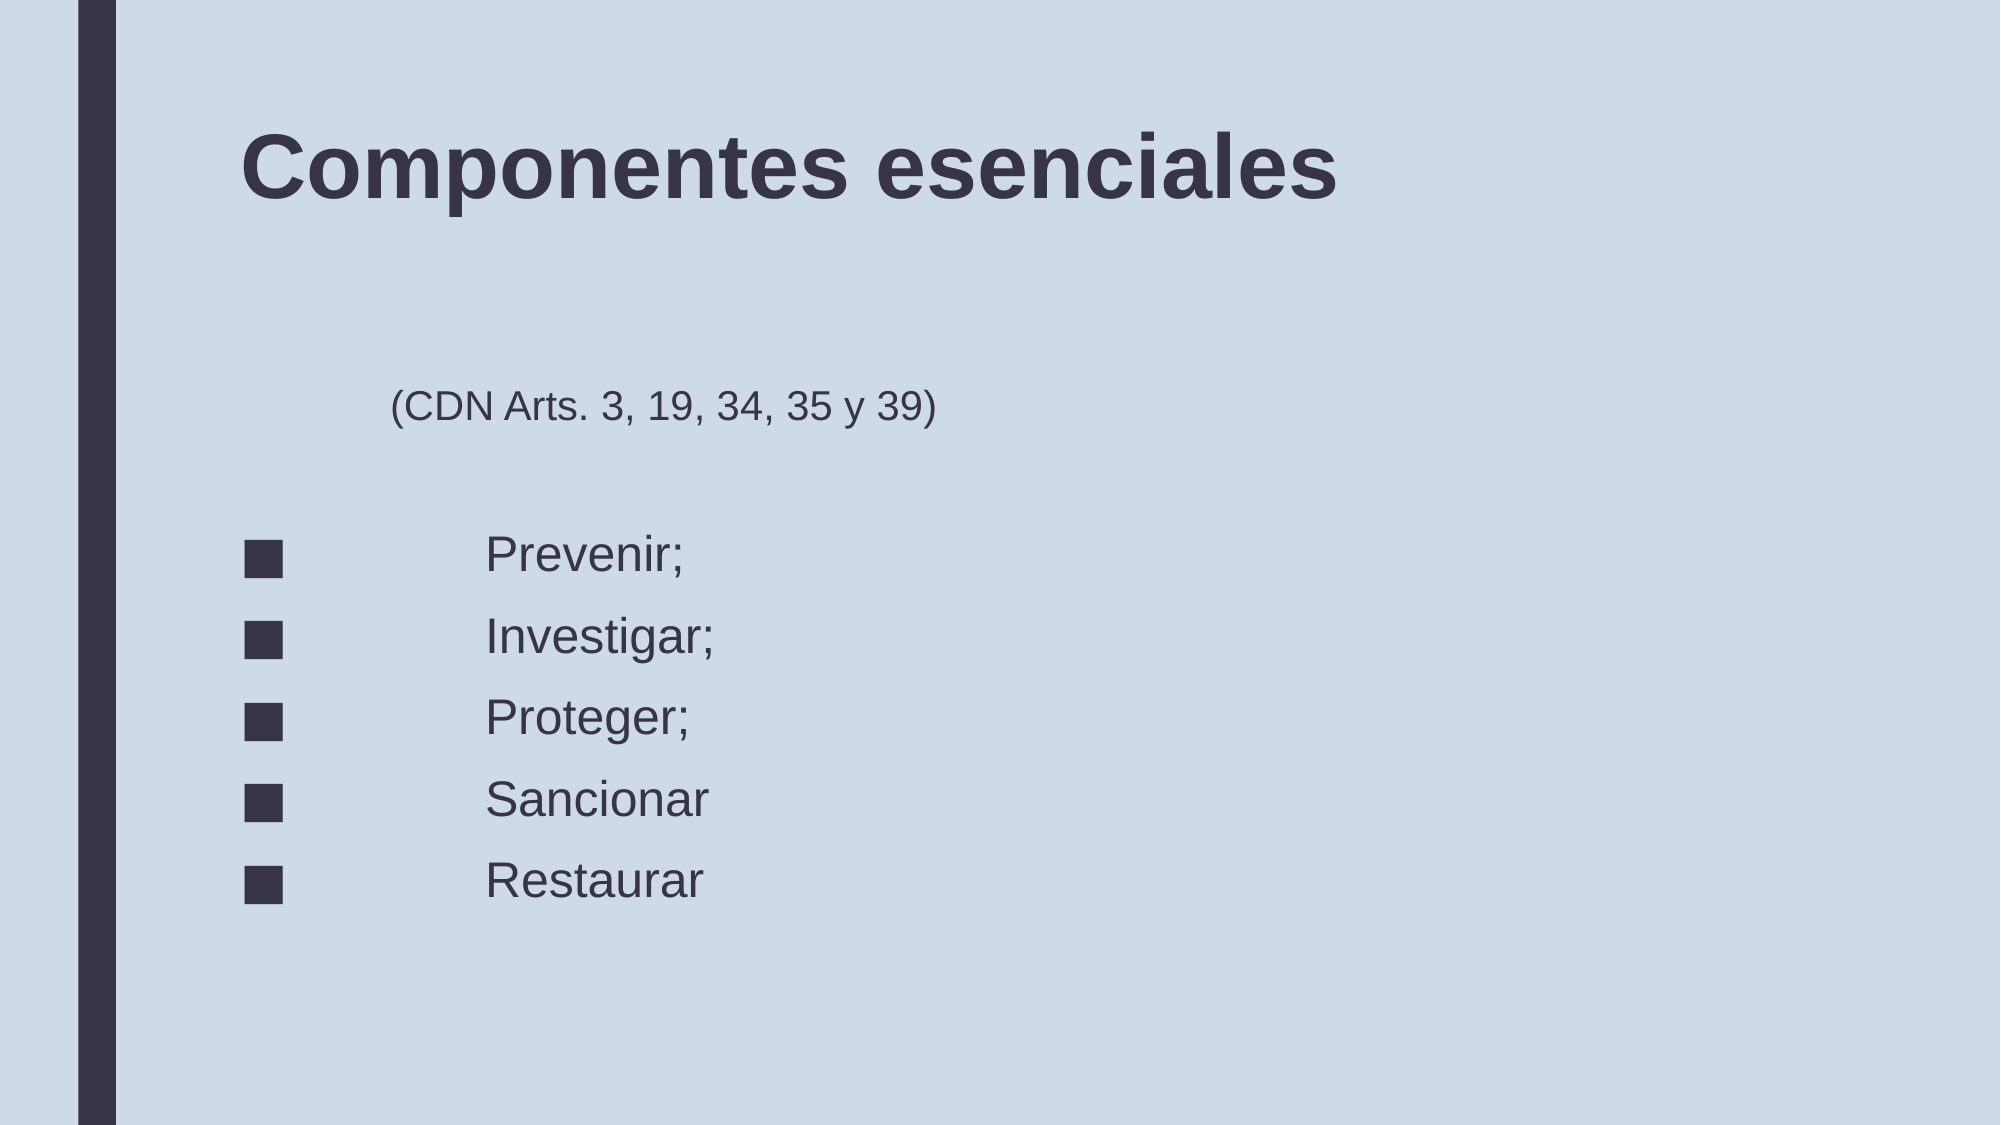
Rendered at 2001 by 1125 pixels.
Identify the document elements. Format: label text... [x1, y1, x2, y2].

list (CDN Arts. 3, 19, 34, 35 y 39) Prevenir; Investigar; Proteger; Sancionar Restaurar [225, 375, 1800, 963]
title Componentes esenciales [225, 112, 1800, 357]
